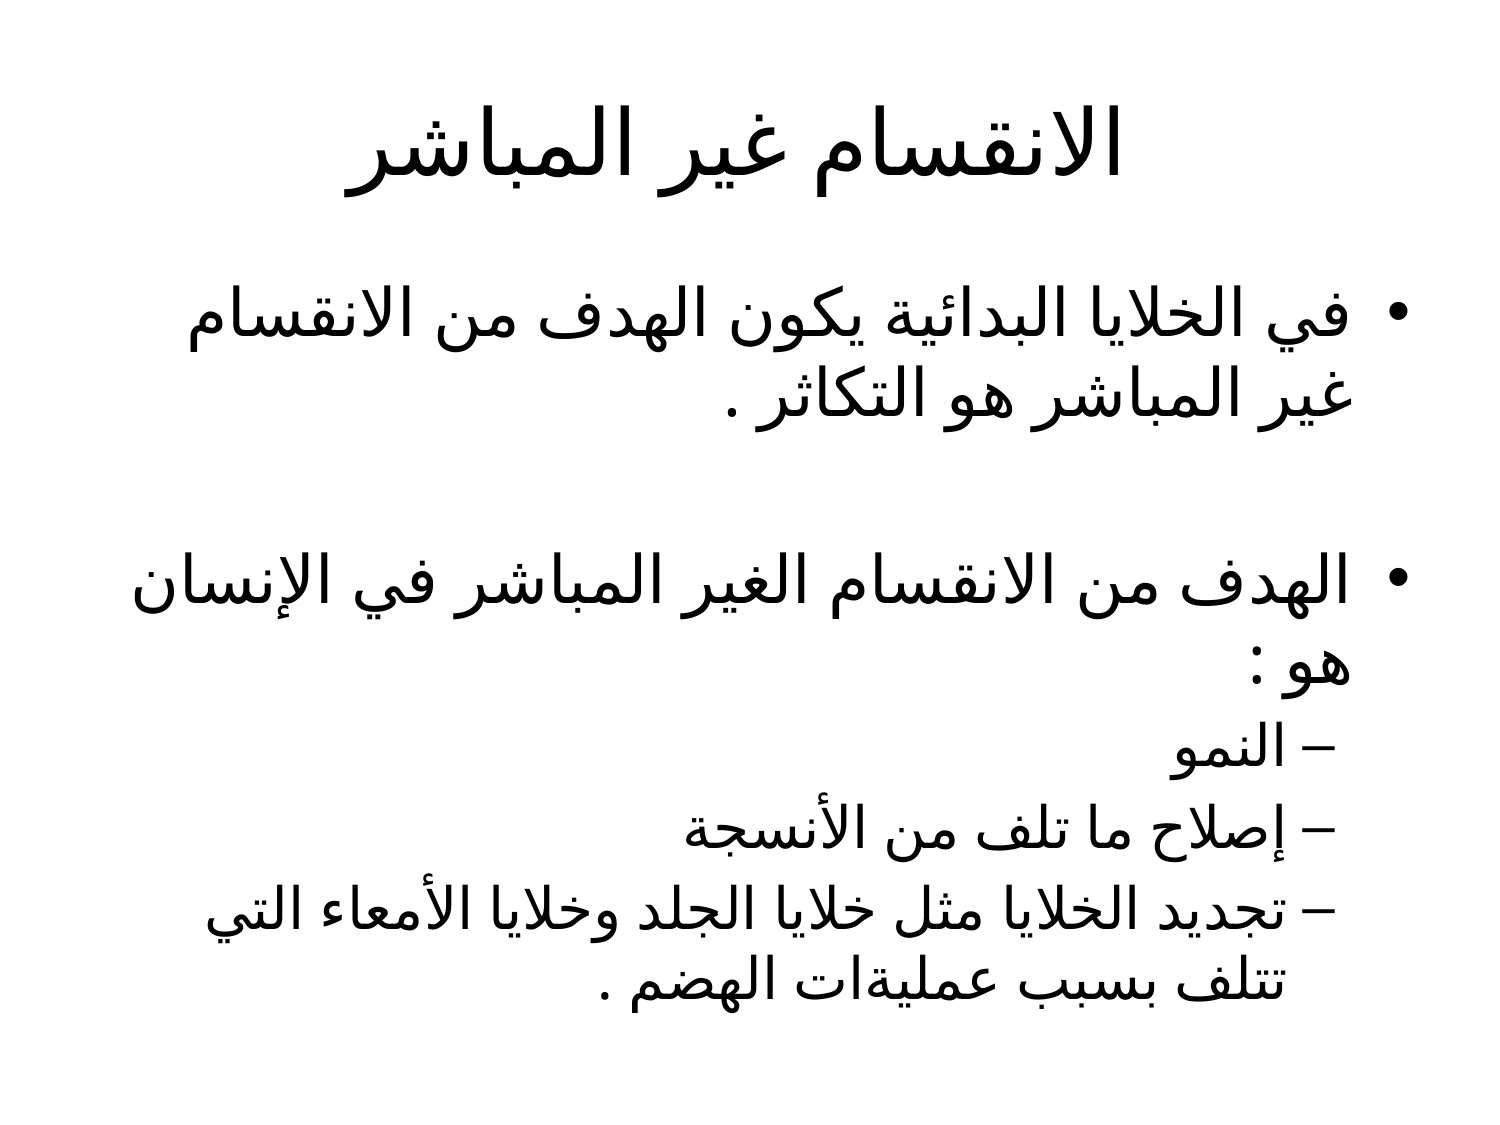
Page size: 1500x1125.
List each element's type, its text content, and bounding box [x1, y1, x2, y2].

title الانقسام غير المباشر [75, 45, 1425, 233]
list في الخلايا البدائية يكون الهدف من الانقسام غير المباشر هو التكاثر . الهدف من الانقسام الغير المباشر في الإنسان هو : النمو إصلاح ما تلف من الأنسجة تجديد الخلايا مثل خلايا الجلد وخلايا الأمعاء التي تتلف بسبب عمليةات الهضم . [75, 262, 1425, 1005]
